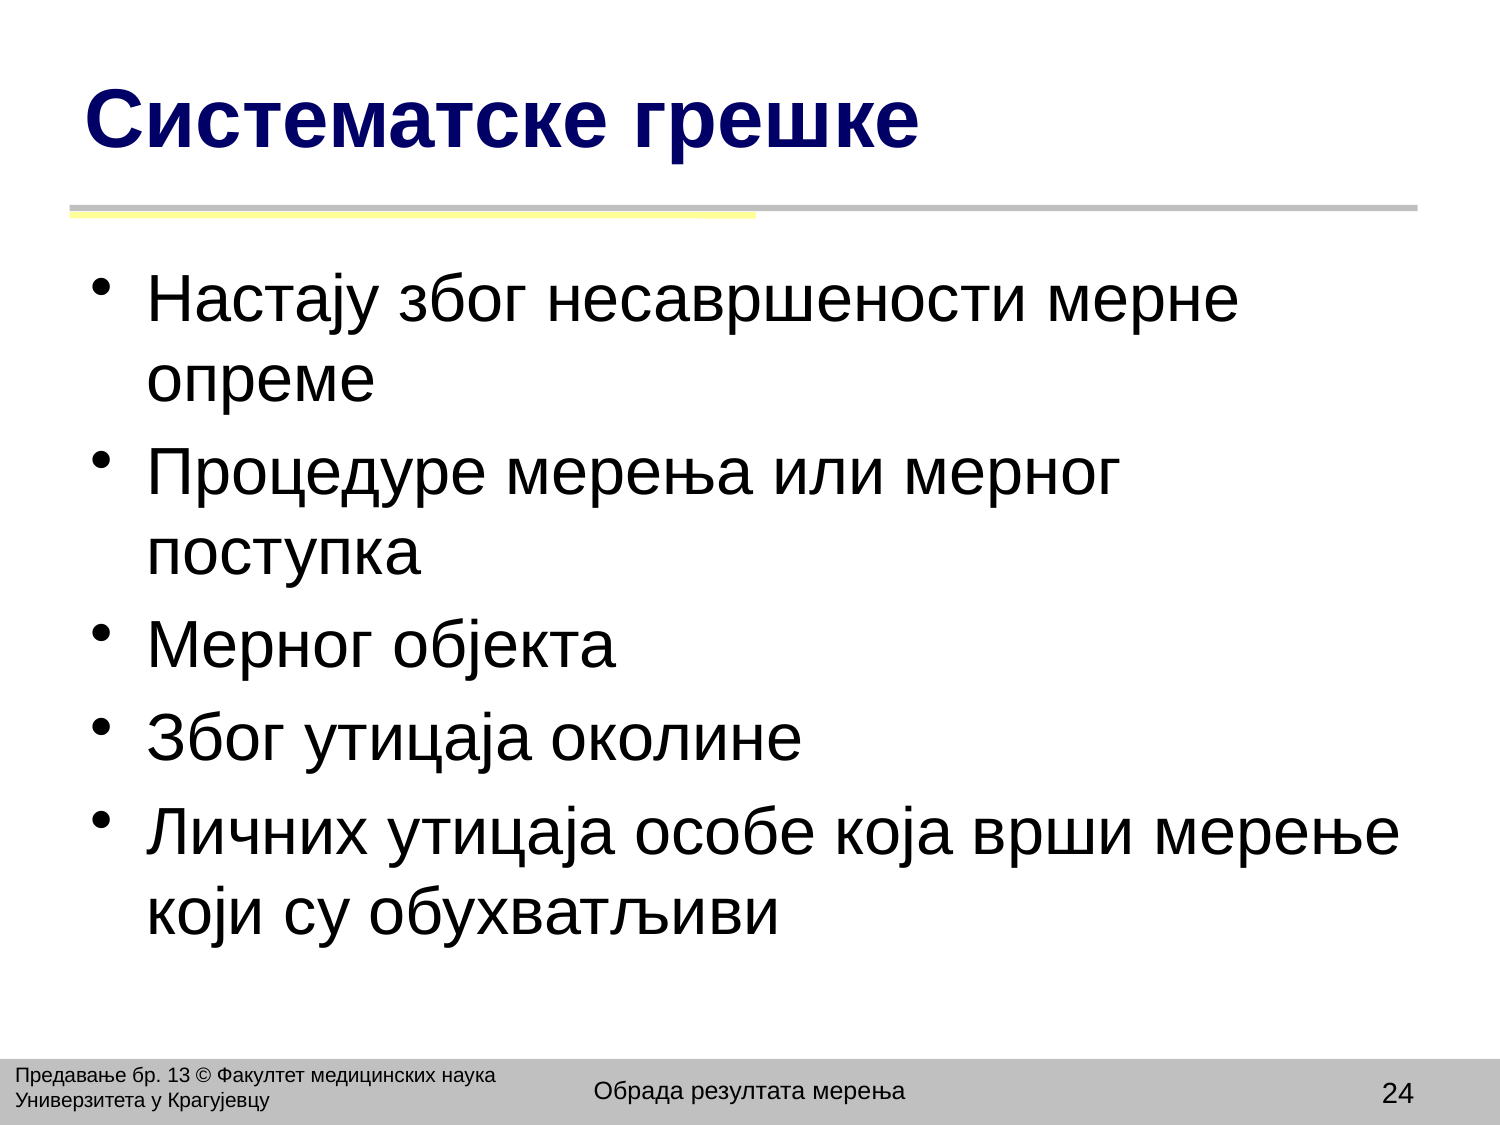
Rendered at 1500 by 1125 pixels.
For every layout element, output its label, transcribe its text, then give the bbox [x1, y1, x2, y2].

footer Обрада резултата мерења [512, 1066, 988, 1125]
slide_number Предавање бр. 13 © Факултет медицинских наука Универзитета у Крагујевцу [0, 1053, 631, 1108]
slide_number 24 [1079, 1066, 1430, 1125]
title Систематске грешке [69, 19, 1426, 208]
list Настају због несавршености мерне опреме Процедуре мерења или мерног поступка Мерног објекта Због утицаја околине Личних утицаја особе која врши мерење који су обухватљиви [74, 246, 1426, 1023]
